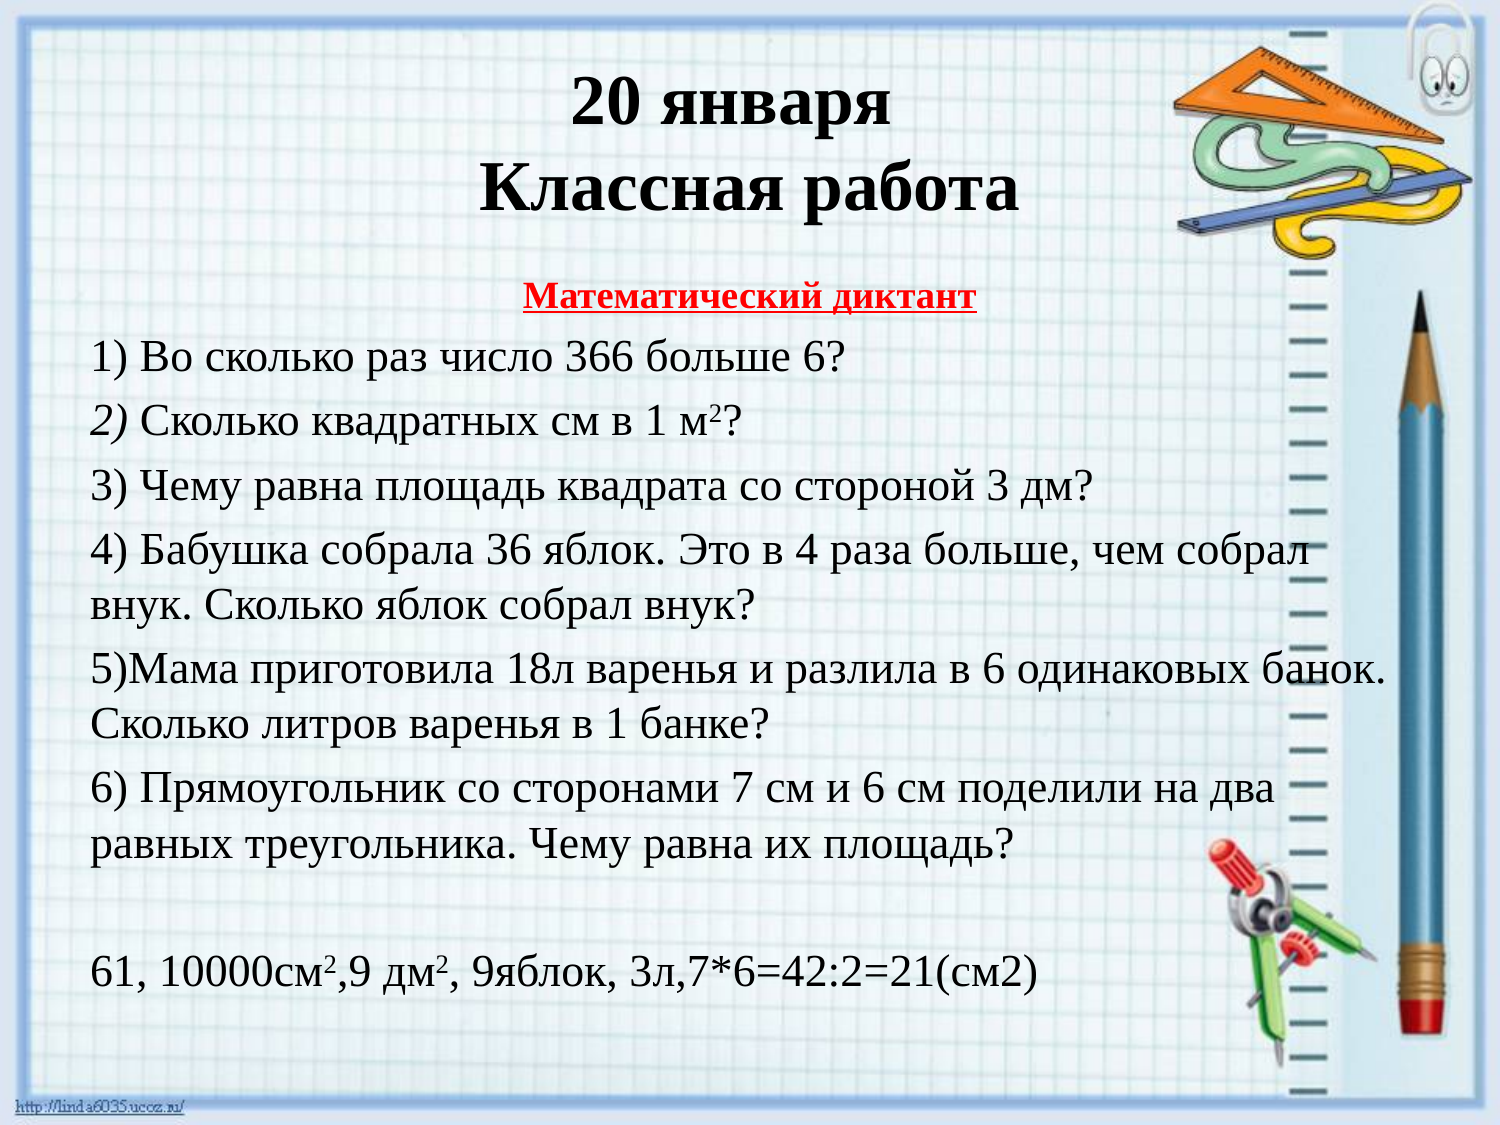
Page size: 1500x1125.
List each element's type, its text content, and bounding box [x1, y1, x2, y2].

picture [0, 0, 1500, 1125]
list Математический диктант 1) Во сколько раз число 366 больше 6? 2) Сколько квадратных см в 1 м2? 3) Чему равна площадь квадрата со стороной 3 дм? 4) Бабушка собрала 36 яблок. Это в 4 раза больше, чем собрал внук. Сколько яблок собрал внук? 5)Мама приготовила 18л варенья и разлила в 6 одинаковых банок. Сколько литров варенья в 1 банке? 6) Прямоугольник со сторонами 7 см и 6 см поделили на два равных треугольника. Чему равна их площадь? 61, 10000см2,9 дм2, 9яблок, 3л,7*6=42:2=21(см2) [75, 262, 1425, 1005]
title 20 января Классная работа [75, 45, 1425, 233]
